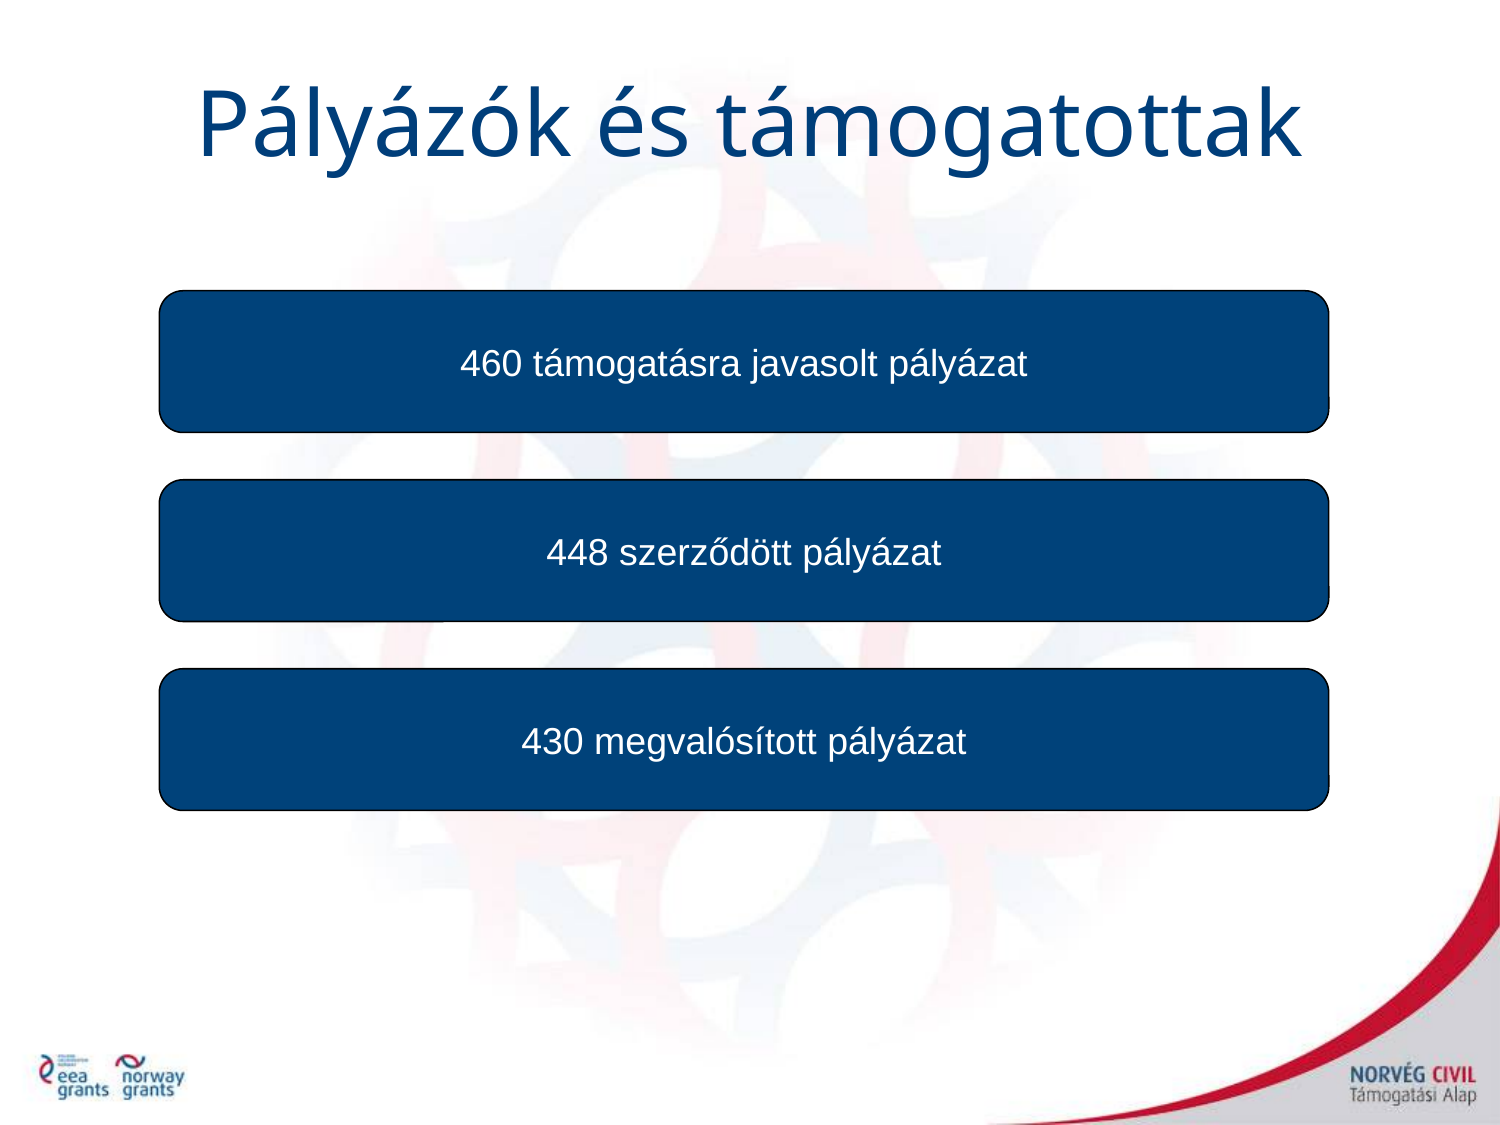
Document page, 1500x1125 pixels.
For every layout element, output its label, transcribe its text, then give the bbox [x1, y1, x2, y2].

text_box Pályázók és támogatottak [41, 31, 1459, 209]
text_box 448 szerződött pályázat [159, 479, 1329, 622]
text_box 430 megvalósított pályázat [159, 668, 1329, 811]
picture [0, 0, 1500, 1125]
text_box 460 támogatásra javasolt pályázat [159, 290, 1329, 433]
